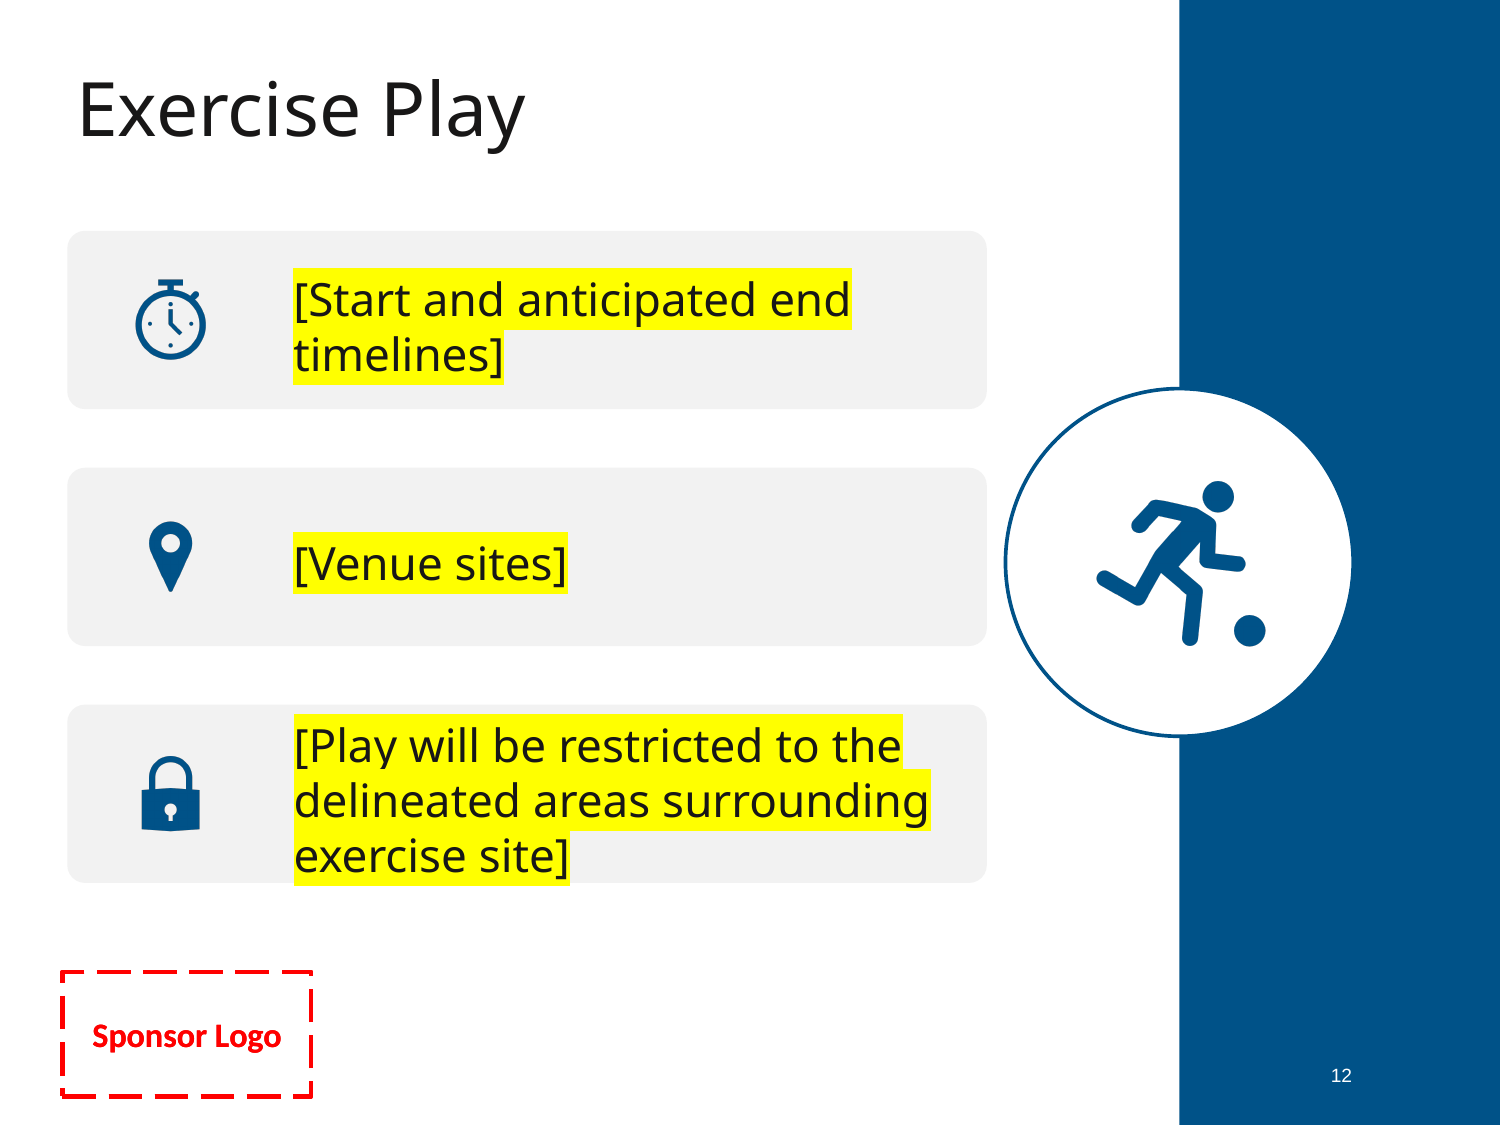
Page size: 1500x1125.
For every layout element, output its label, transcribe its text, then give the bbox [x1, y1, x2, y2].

text_box [1177, 0, 1500, 1125]
slide_number 12 [1242, 1052, 1368, 1098]
picture [1086, 469, 1275, 658]
title Exercise Play [61, 24, 981, 188]
text_box [1003, 386, 1356, 739]
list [66, 230, 988, 895]
